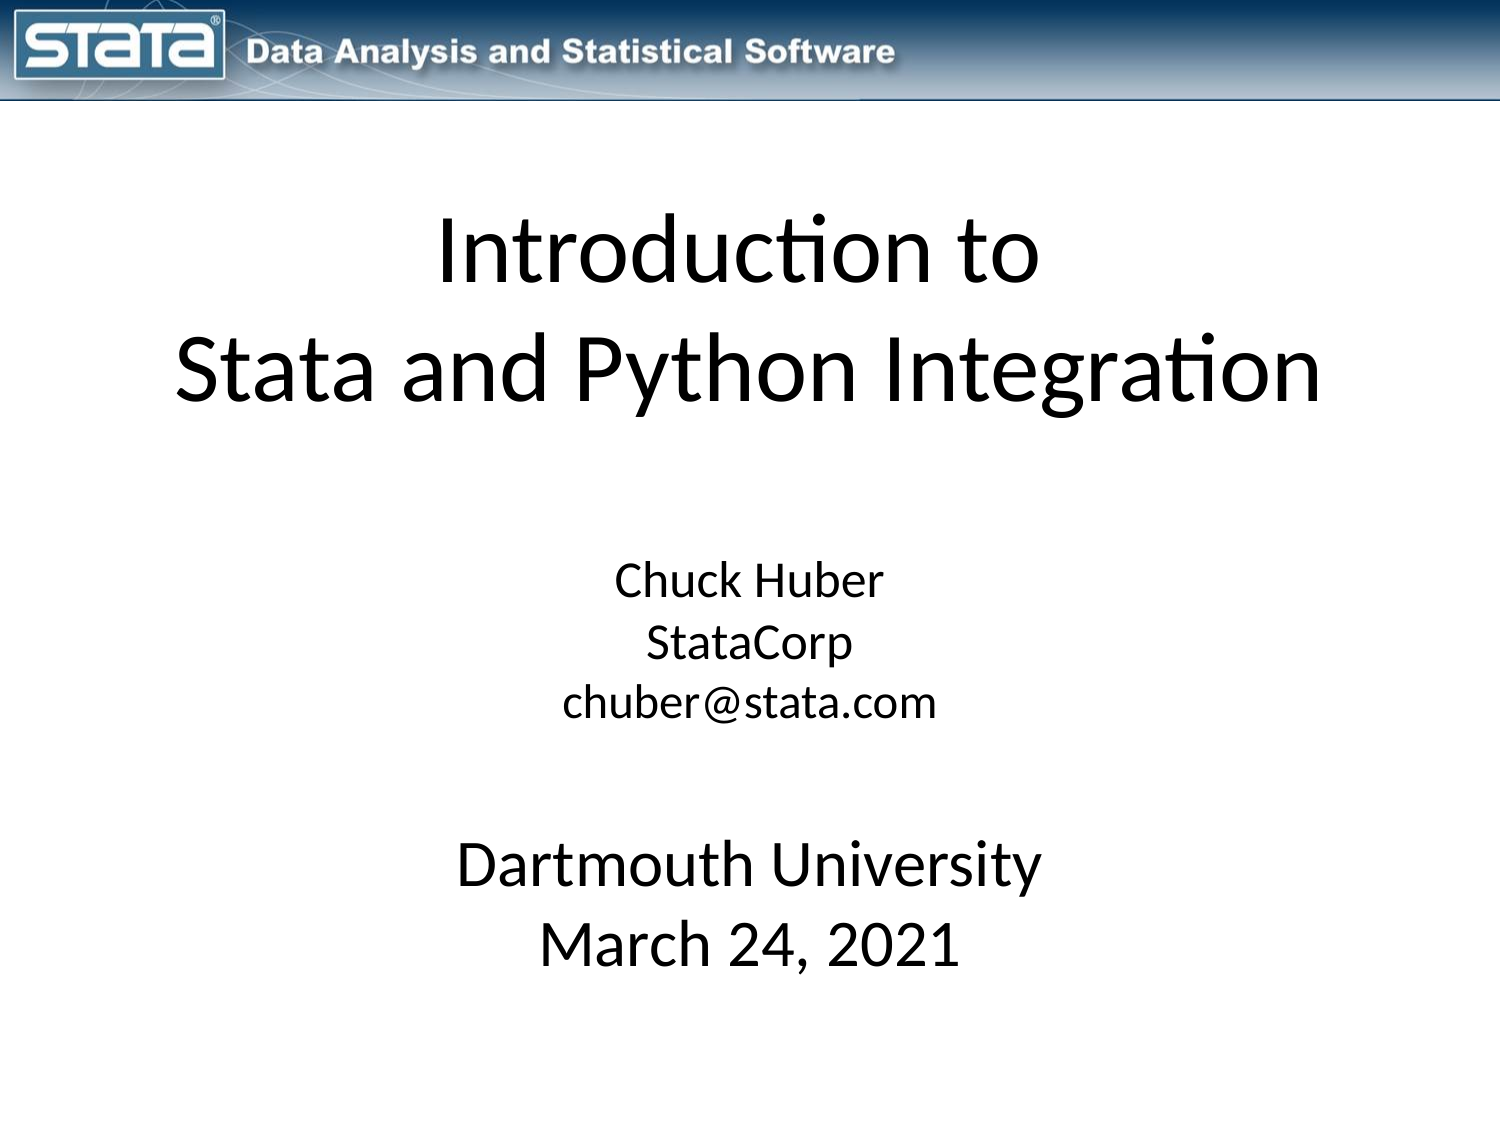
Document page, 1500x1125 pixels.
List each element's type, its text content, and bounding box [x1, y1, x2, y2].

picture [0, 0, 1500, 102]
text_box Dartmouth University March 24, 2021 [0, 812, 1500, 988]
text_box Introduction to Stata and Python Integration [0, 175, 1500, 429]
subtitle Chuck Huber StataCorp chuber@stata.com [225, 537, 1275, 738]
